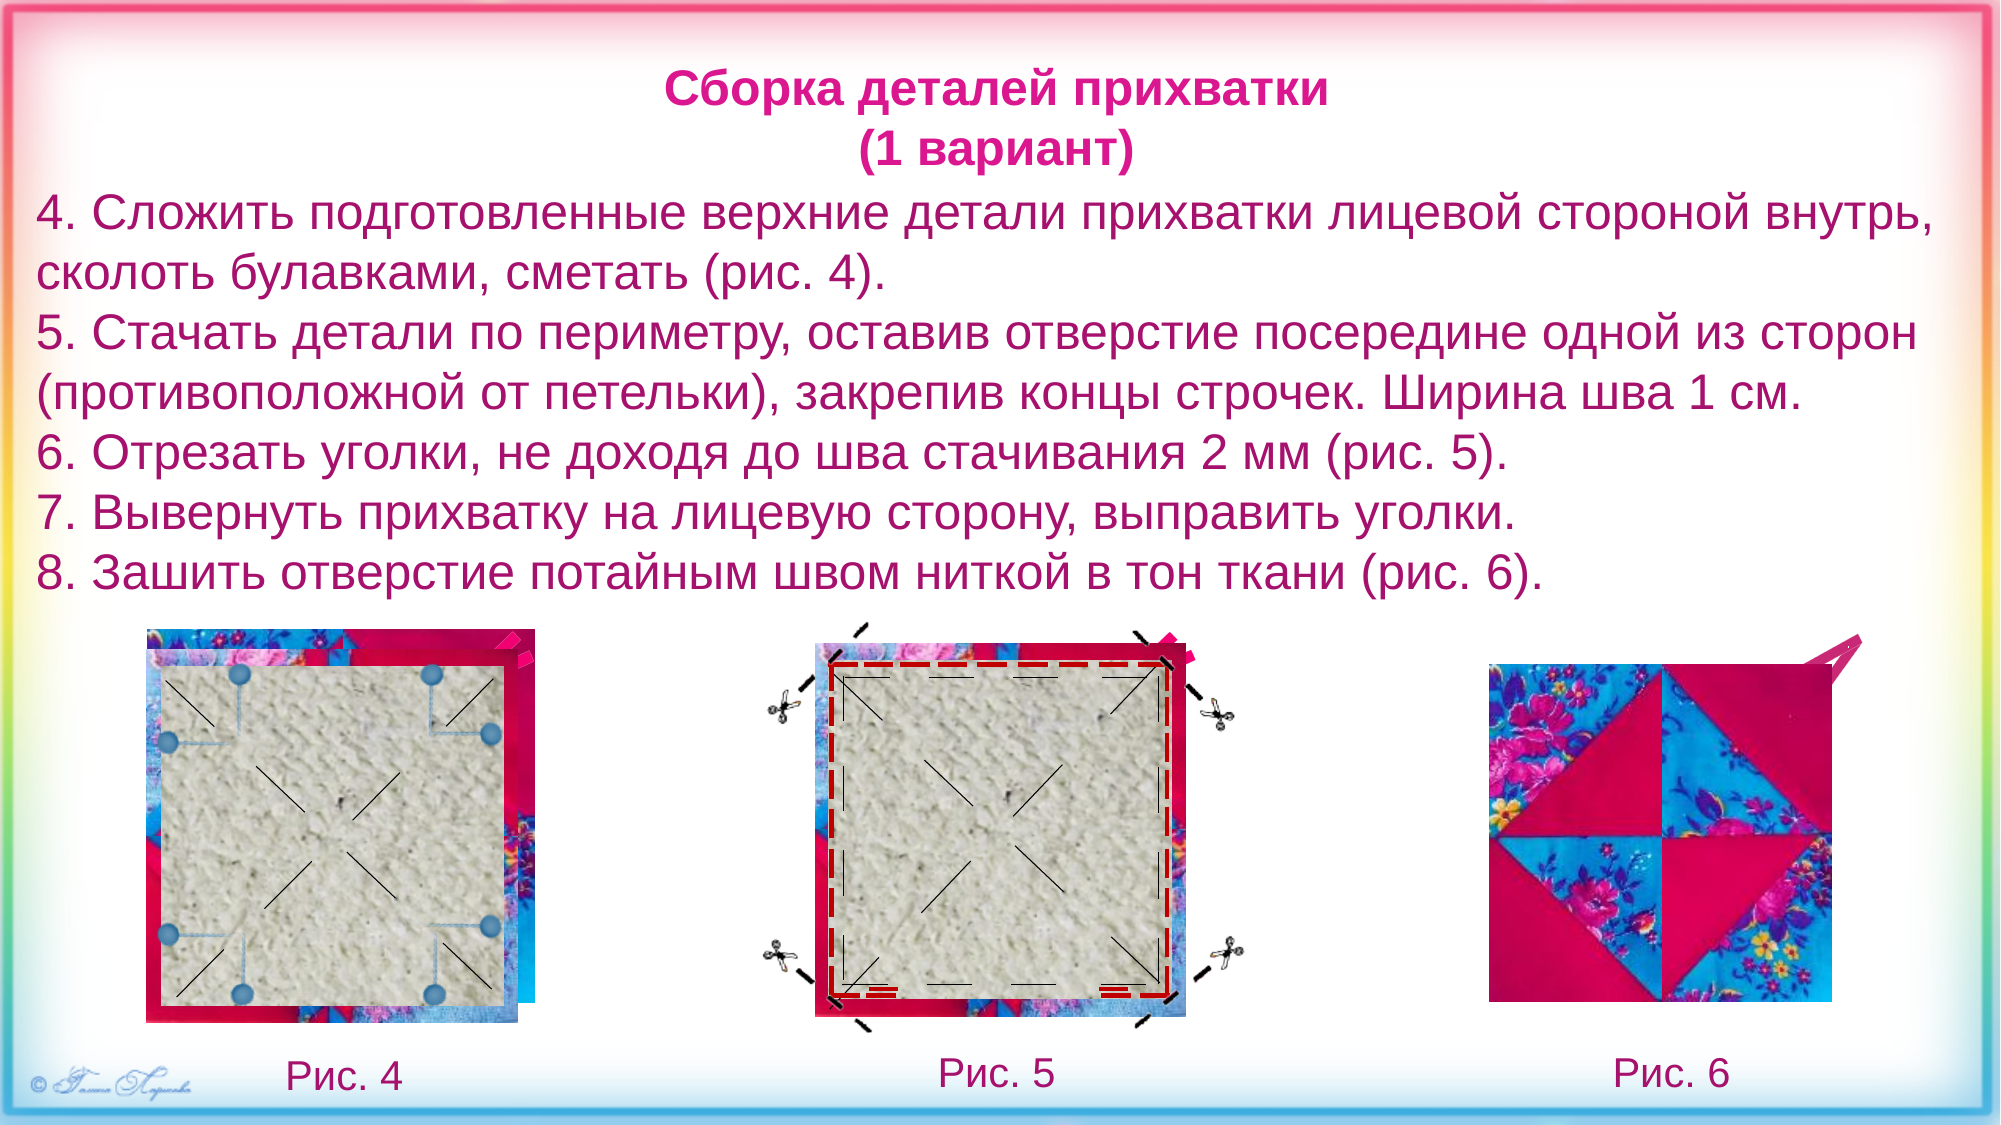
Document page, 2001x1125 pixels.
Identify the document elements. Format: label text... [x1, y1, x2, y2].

text_box 4. Сложить подготовленные верхние детали прихватки лицевой стороной внутрь, сколоть булавками, сметать (рис. 4). 5. Стачать детали по периметру, оставив отверстие посередине одной из сторон (противоположной от петельки), закрепив концы строчек. Ширина шва 1 см. 6. Отрезать уголки, не доходя до шва стачивания 2 мм (рис. 5). 7. Вывернуть прихватку на лицевую сторону, выправить уголки. 8. Зашить отверстие потайным швом ниткой в тон ткани (рис. 6). [21, 183, 1973, 608]
text_box Сборка деталей прихватки (1 вариант) [10, 48, 1983, 183]
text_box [762, 593, 1243, 1073]
text_box Рис. 5 [922, 1073, 1071, 1104]
text_box Рис. 4 [270, 1063, 419, 1106]
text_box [104, 613, 554, 1063]
picture [0, 0, 2001, 1125]
text_box Рис. 6 [1597, 1038, 1746, 1104]
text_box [1489, 634, 1876, 1002]
